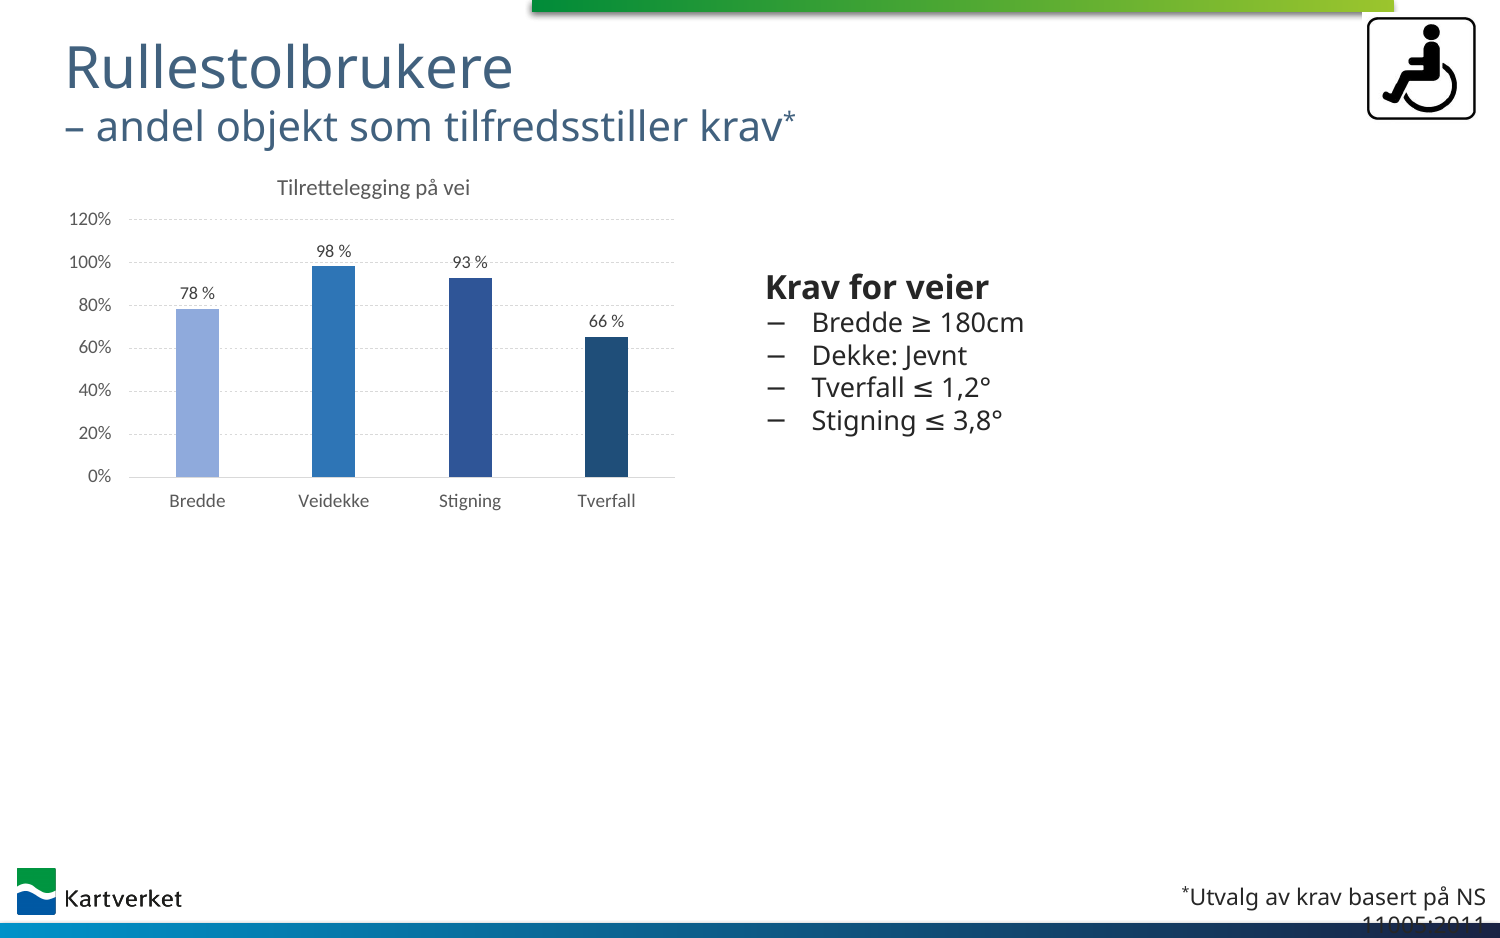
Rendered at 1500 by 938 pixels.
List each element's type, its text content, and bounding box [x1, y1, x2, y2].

picture [62, 166, 686, 519]
text_box Rullestolbrukere – andel objekt som tilfredsstiller krav* [49, 25, 1431, 158]
picture [1362, 12, 1481, 126]
text_box Krav for veier Bredde ≥ 180cm Dekke: Jevnt Tverfall ≤ 1,2° Stigning ≤ 3,8° [750, 258, 1234, 444]
text_box *Utvalg av krav basert på NS 11005:2011 [1068, 873, 1500, 938]
